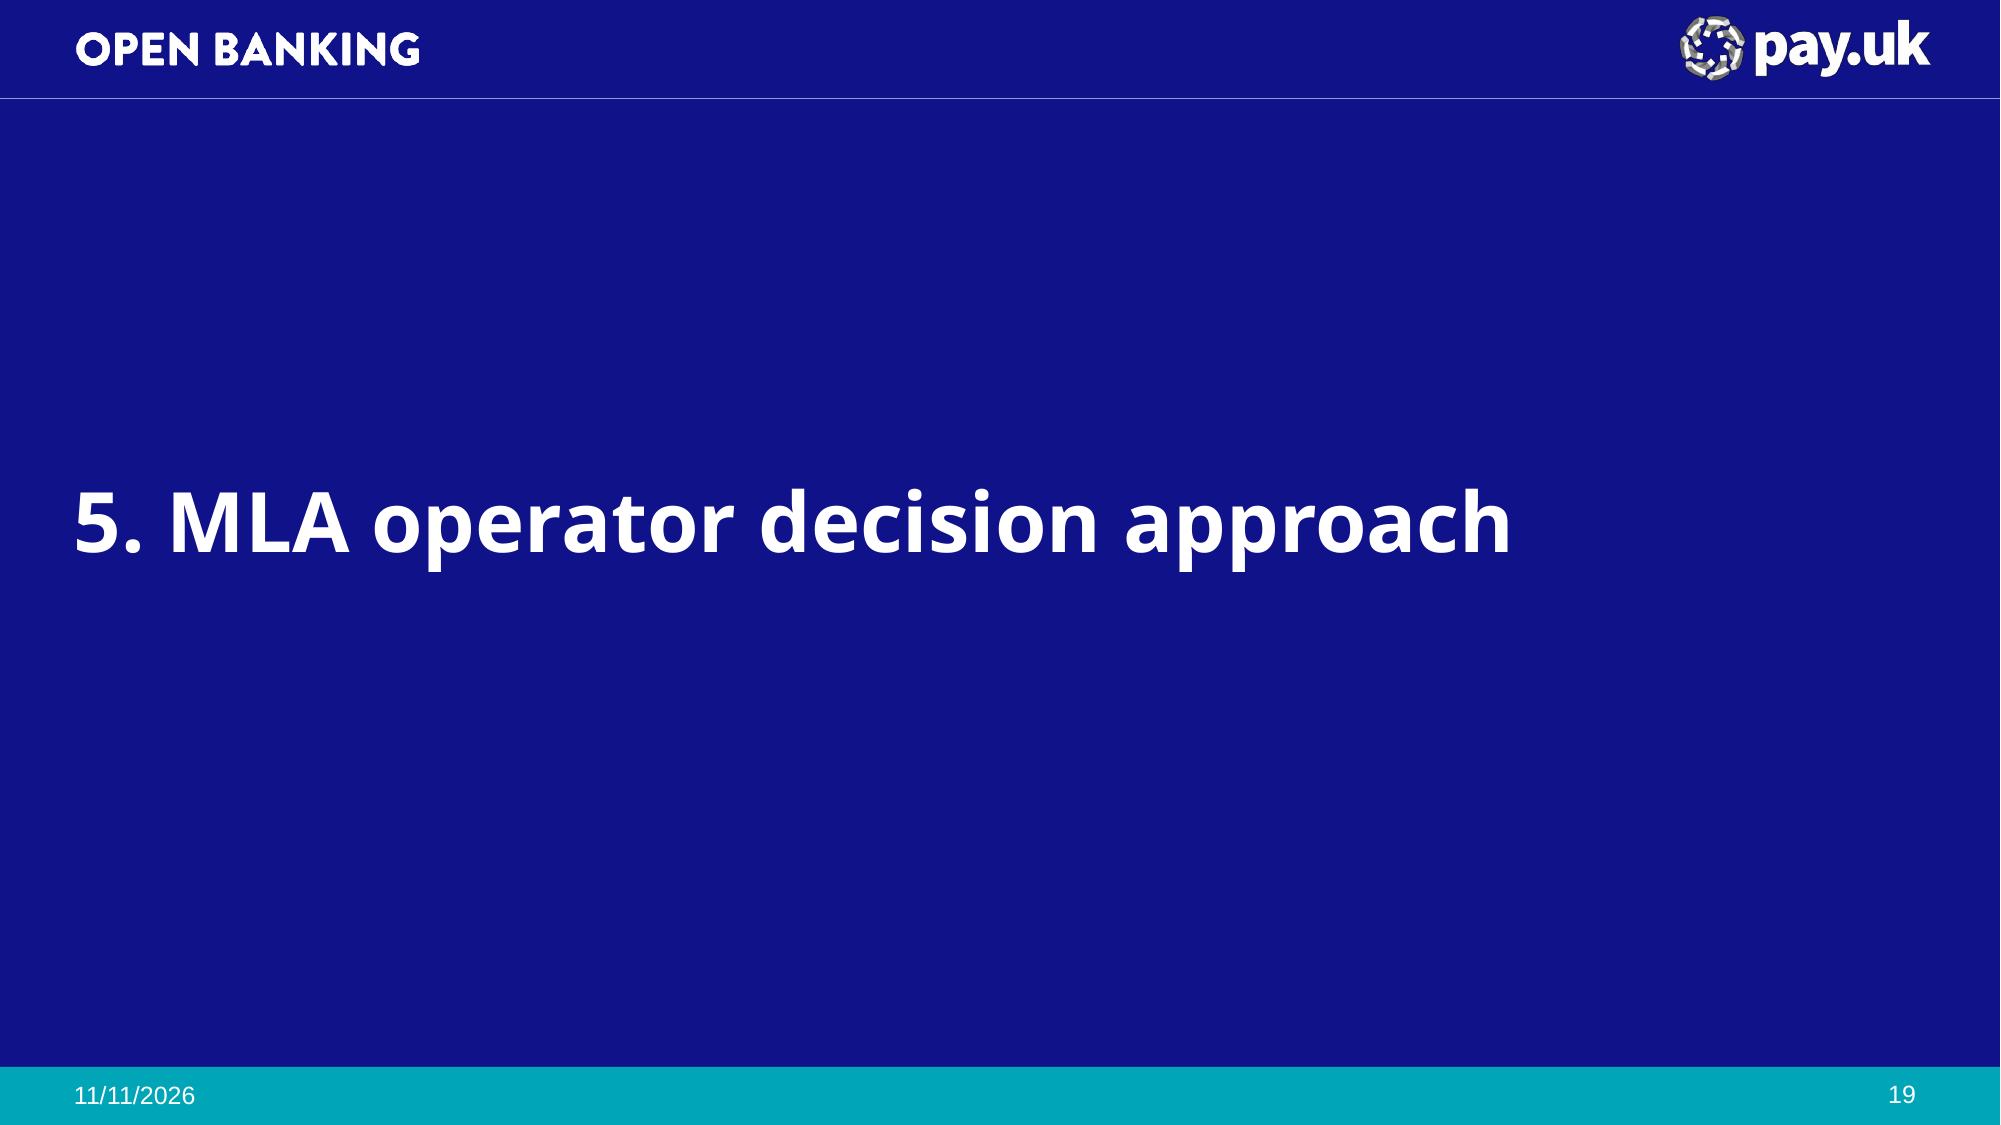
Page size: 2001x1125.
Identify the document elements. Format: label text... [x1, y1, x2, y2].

picture [43, 0, 452, 99]
footer [662, 1064, 1338, 1124]
slide_number 19 [1412, 1064, 1932, 1124]
picture [1670, 1, 1939, 87]
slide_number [59, 1065, 509, 1125]
title 5. MLA operator decision approach [59, 105, 1750, 576]
